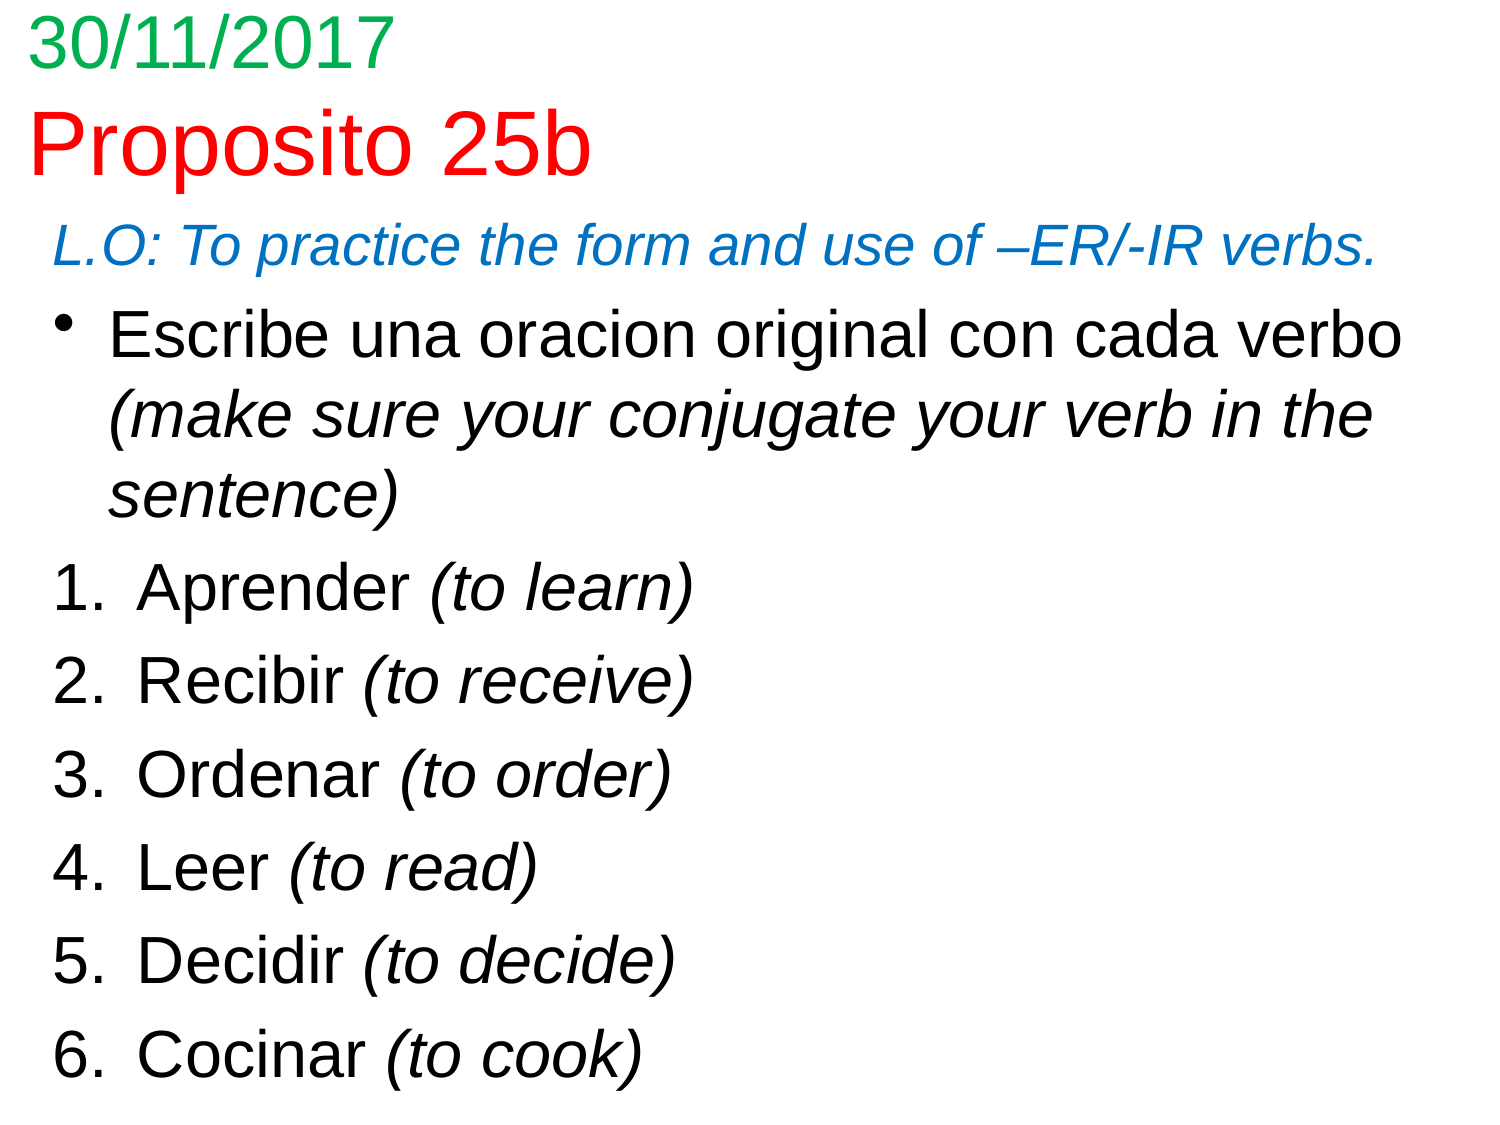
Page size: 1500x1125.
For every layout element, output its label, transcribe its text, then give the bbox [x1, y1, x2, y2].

list L.O: To practice the form and use of –ER/-IR verbs. Escribe una oracion original con cada verbo (make sure your conjugate your verb in the sentence) Aprender (to learn) Recibir (to receive) Ordenar (to order) Leer (to read) Decidir (to decide) Cocinar (to cook) [37, 200, 1463, 1038]
title 30/11/2017 Proposito 25b [12, 0, 1363, 188]
